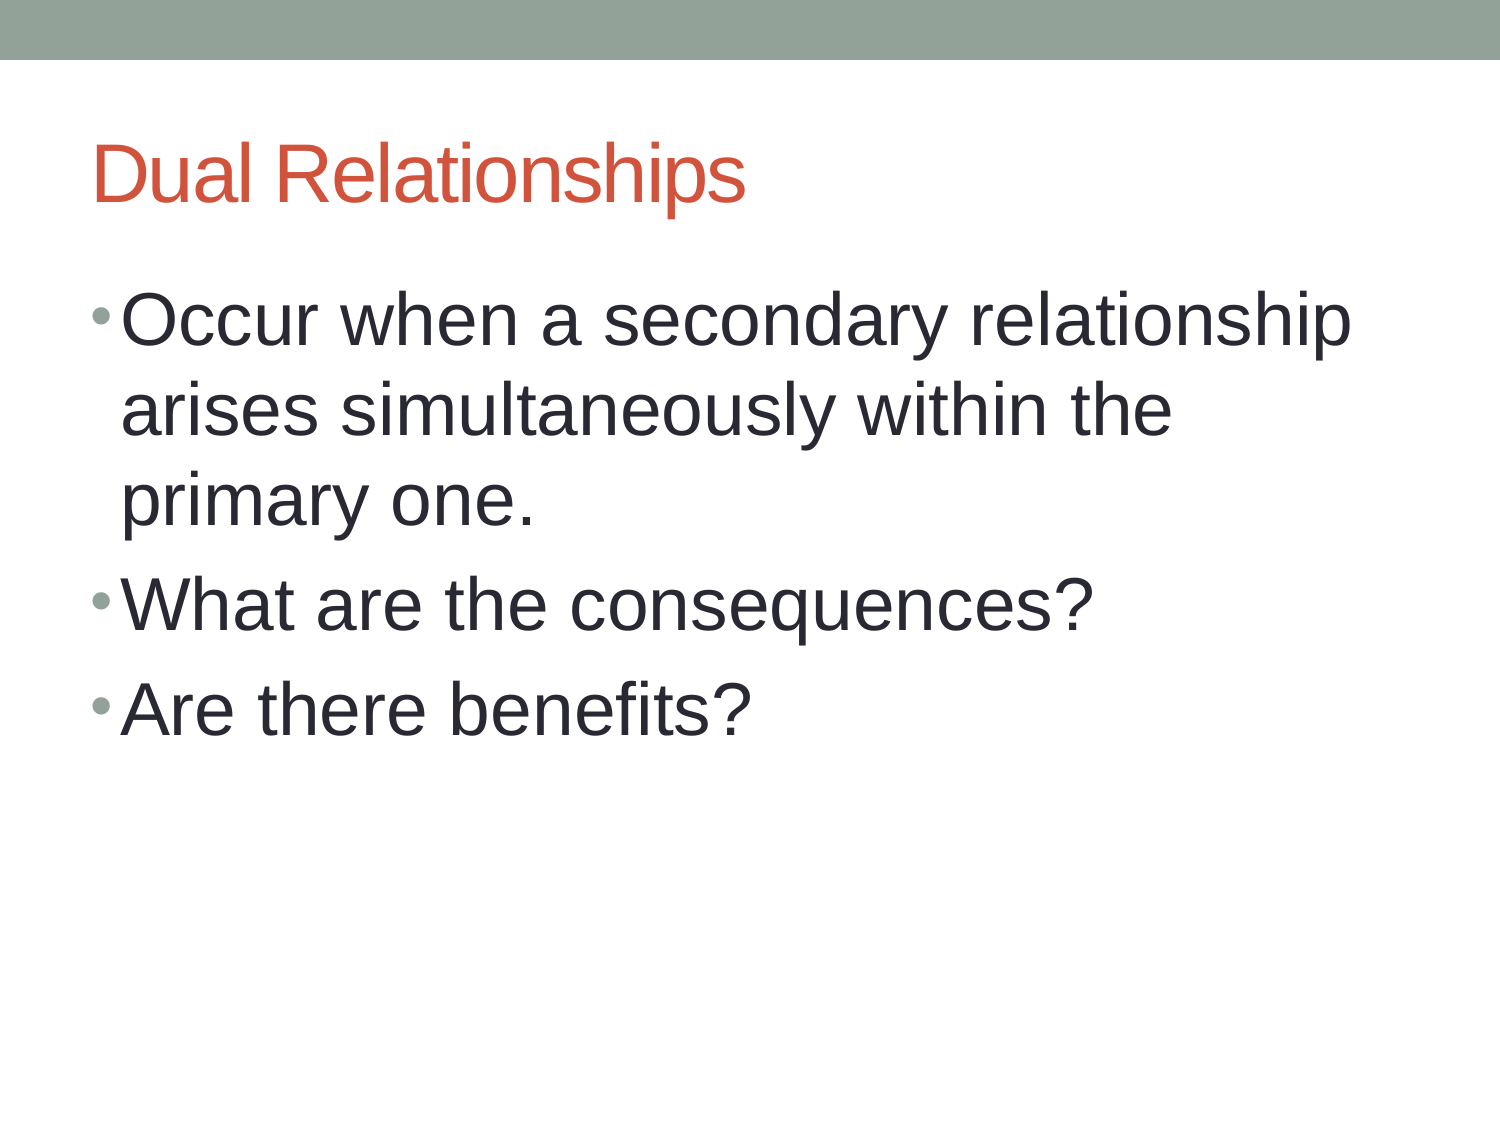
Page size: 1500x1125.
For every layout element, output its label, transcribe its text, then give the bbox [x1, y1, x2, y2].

title Dual Relationships [75, 87, 1425, 250]
list Occur when a secondary relationship arises simultaneously within the primary one. What are the consequences? Are there benefits? [75, 262, 1425, 1063]
